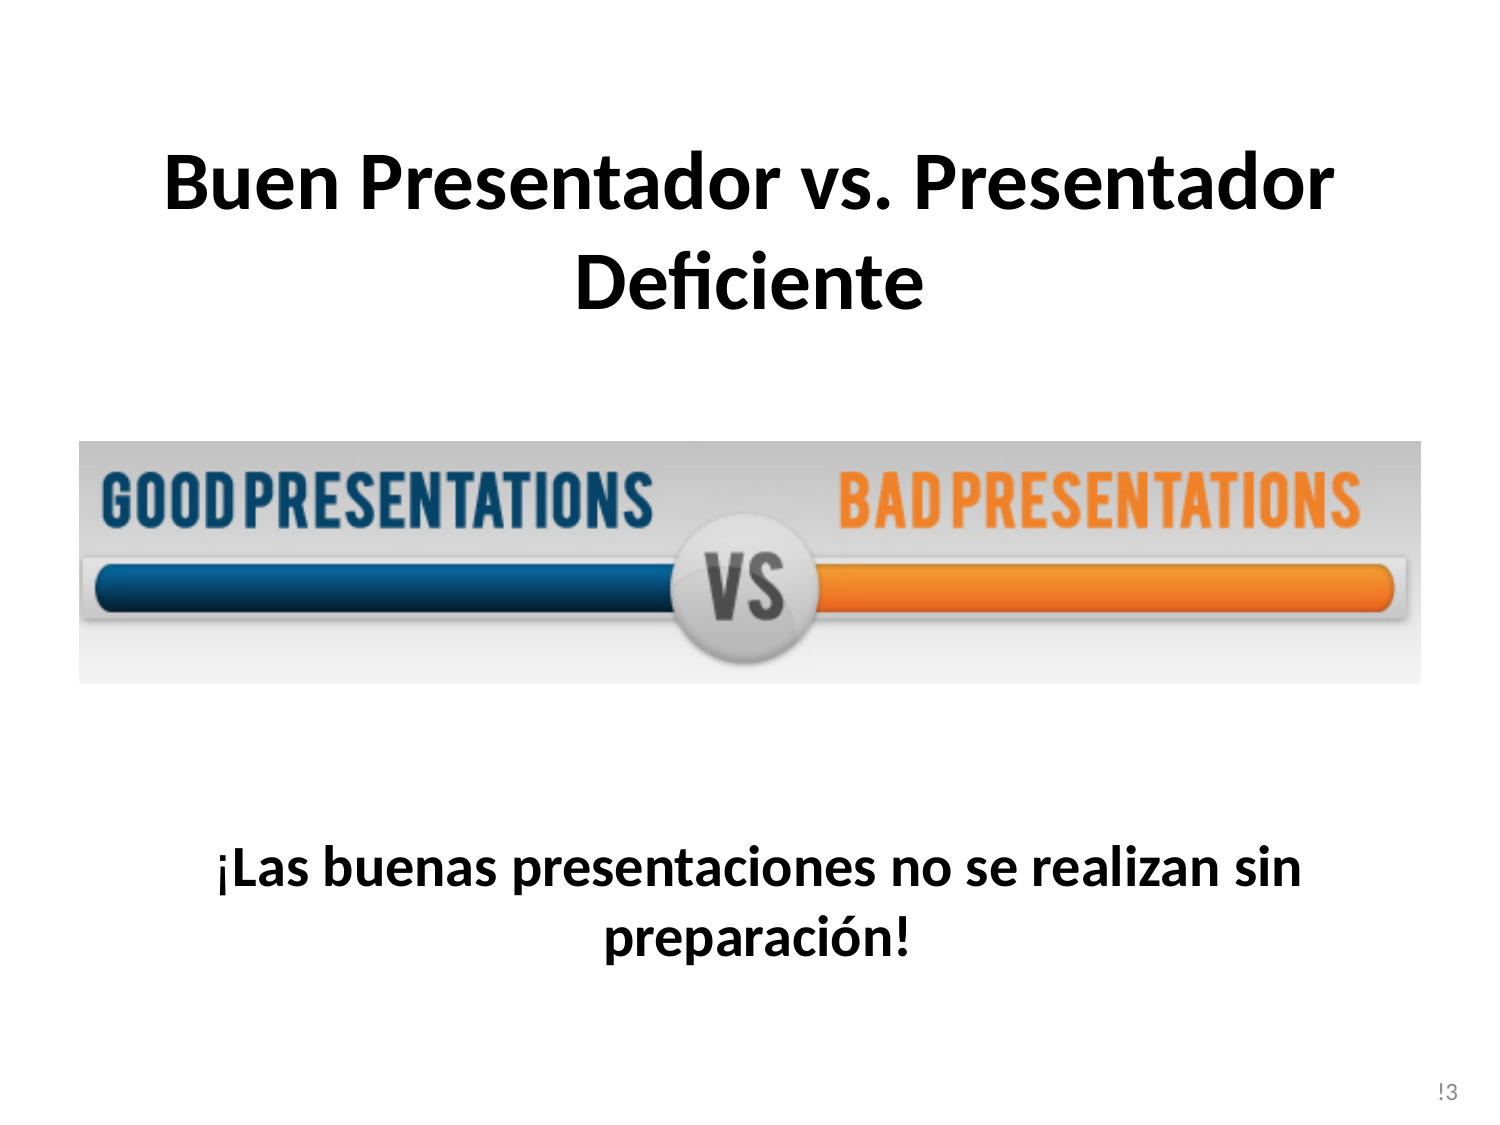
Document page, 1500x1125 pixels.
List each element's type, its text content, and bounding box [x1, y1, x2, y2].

text_box ¡Las buenas presentaciones no se realizan sin preparación! [187, 820, 1329, 976]
title Buen Presentador vs. Presentador Deficiente [0, 113, 1500, 339]
text_box !3 [1122, 1067, 1473, 1125]
picture [78, 441, 1422, 684]
